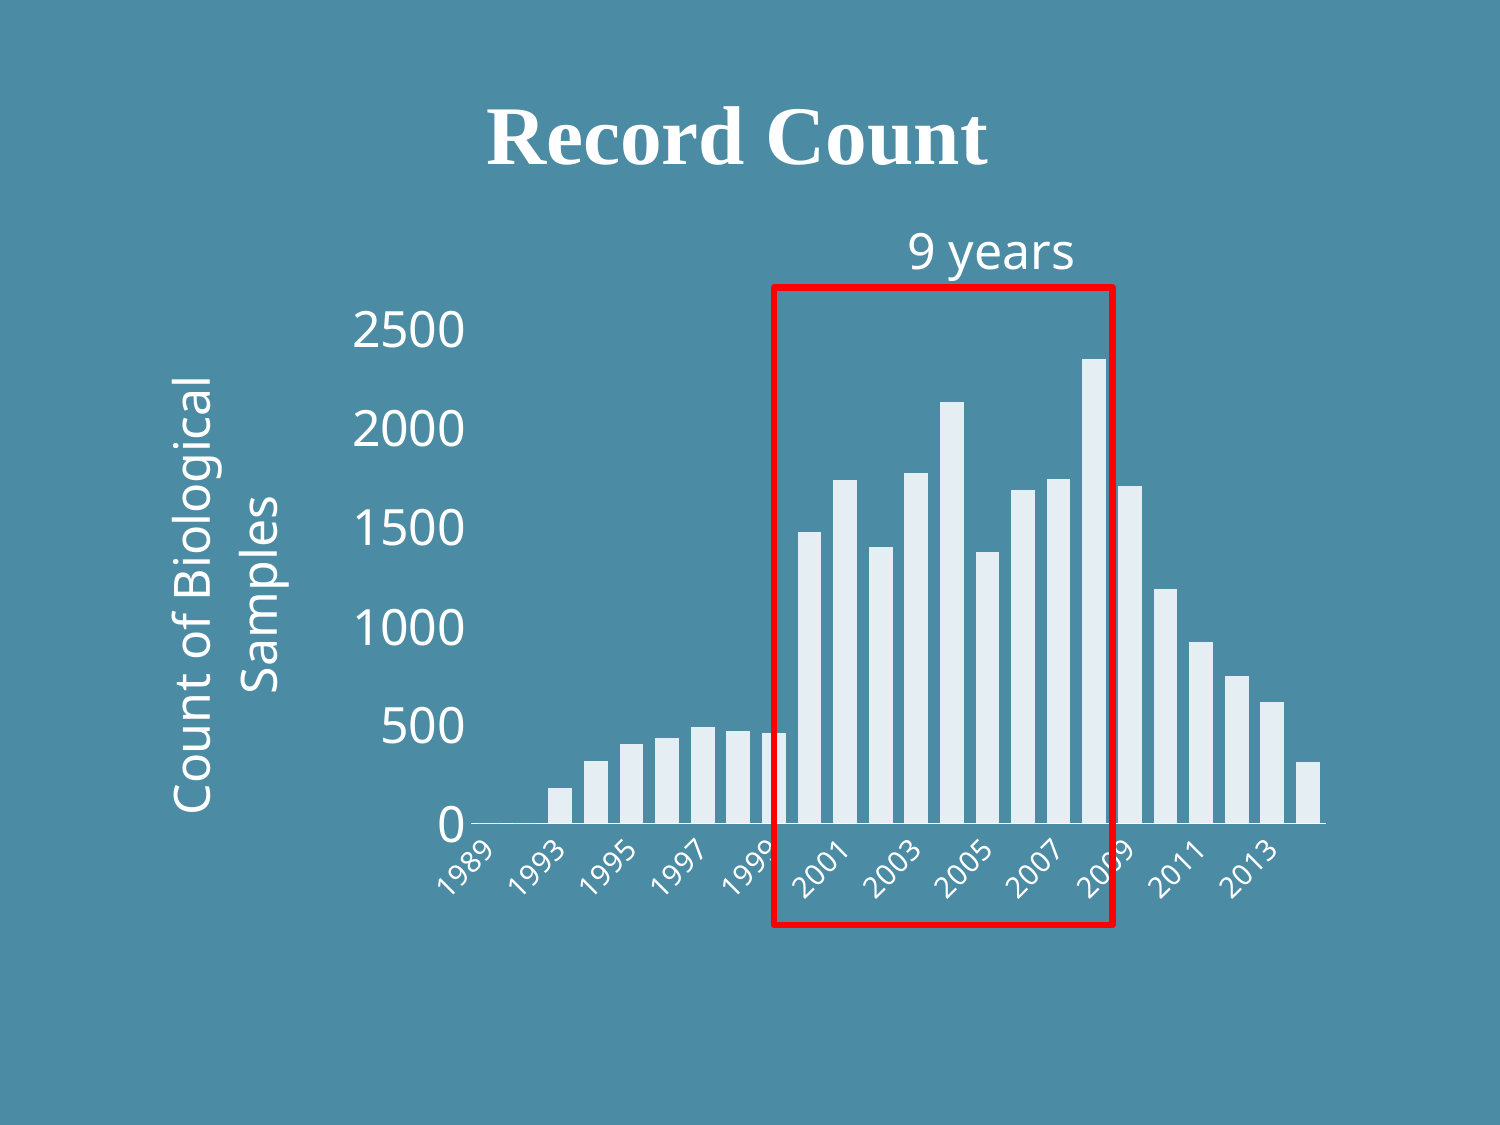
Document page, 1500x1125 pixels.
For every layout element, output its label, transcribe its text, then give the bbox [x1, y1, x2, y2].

chart [137, 281, 1351, 920]
text_box Record Count [62, 73, 1413, 199]
text_box 9 years [892, 211, 1090, 279]
